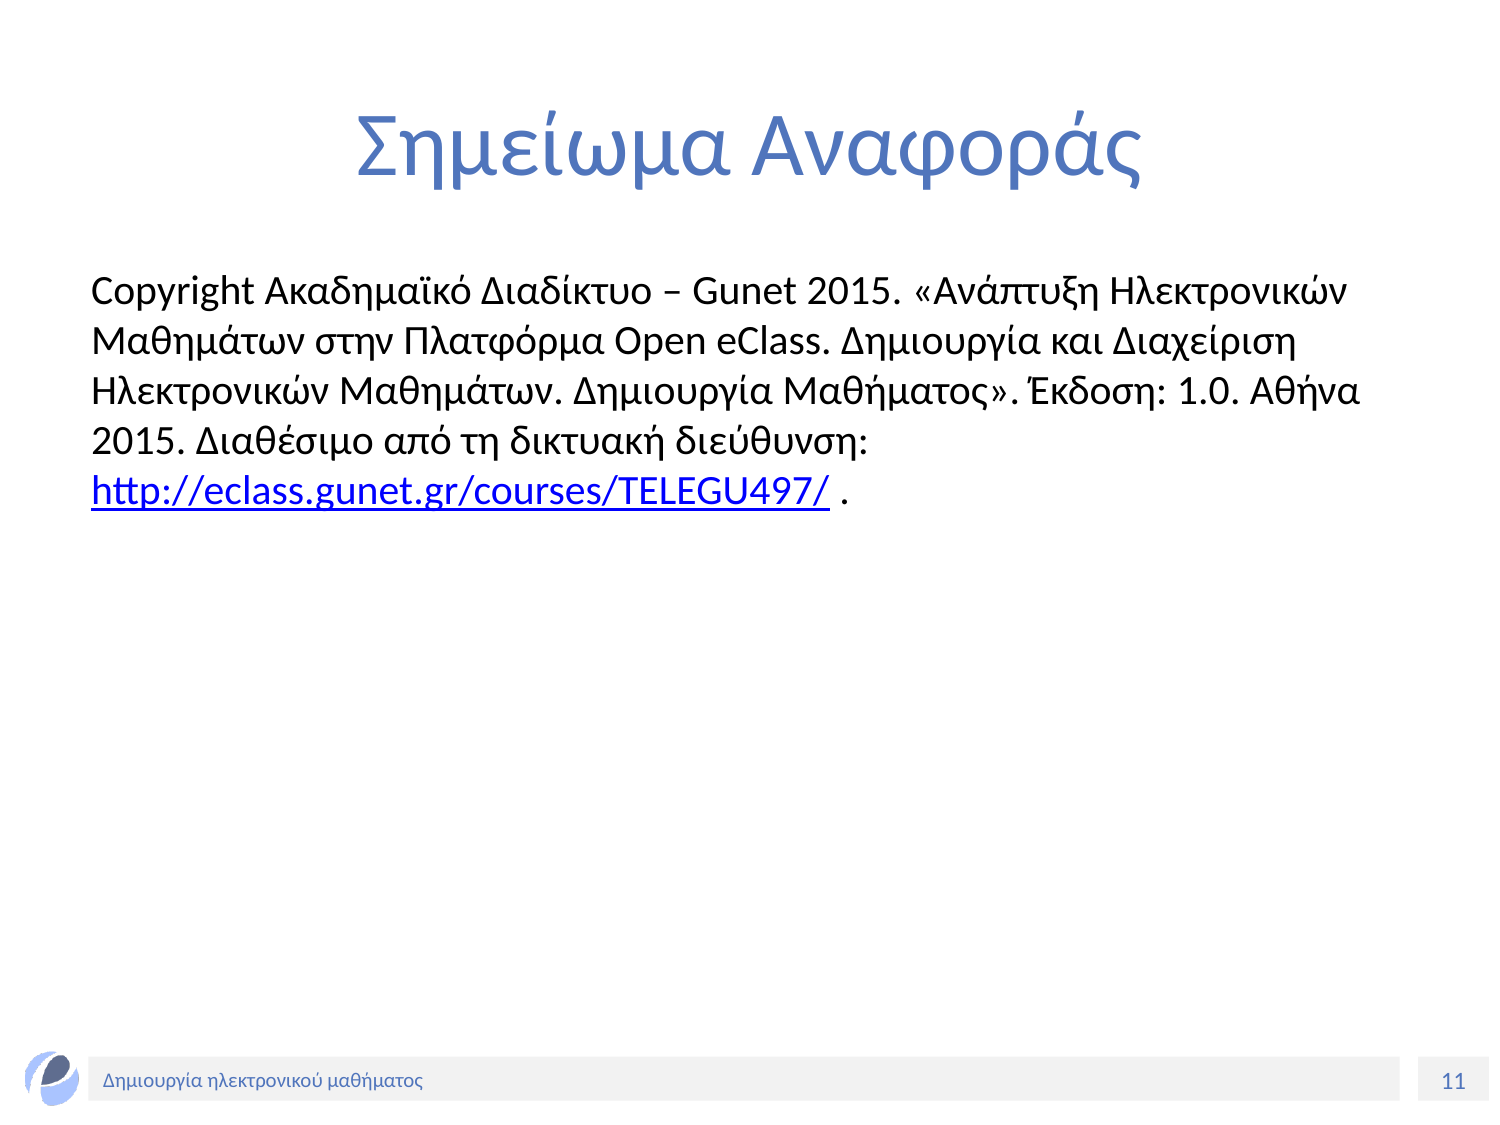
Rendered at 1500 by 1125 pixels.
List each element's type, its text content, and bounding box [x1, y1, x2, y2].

title Σημείωμα Αναφοράς [75, 45, 1425, 233]
list Copyright Ακαδημαϊκό Διαδίκτυο – Gunet 2015. «Ανάπτυξη Ηλεκτρονικών Μαθημάτων στην Πλατφόρμα Open eClass. Δημιουργία και Διαχείριση Ηλεκτρονικών Μαθημάτων. Δημιουργία Μαθήματος». Έκδοση: 1.0. Αθήνα 2015. Διαθέσιμο από τη δικτυακή διεύθυνση: http://eclass.gunet.gr/courses/TELEGU497/ . [76, 255, 1427, 998]
